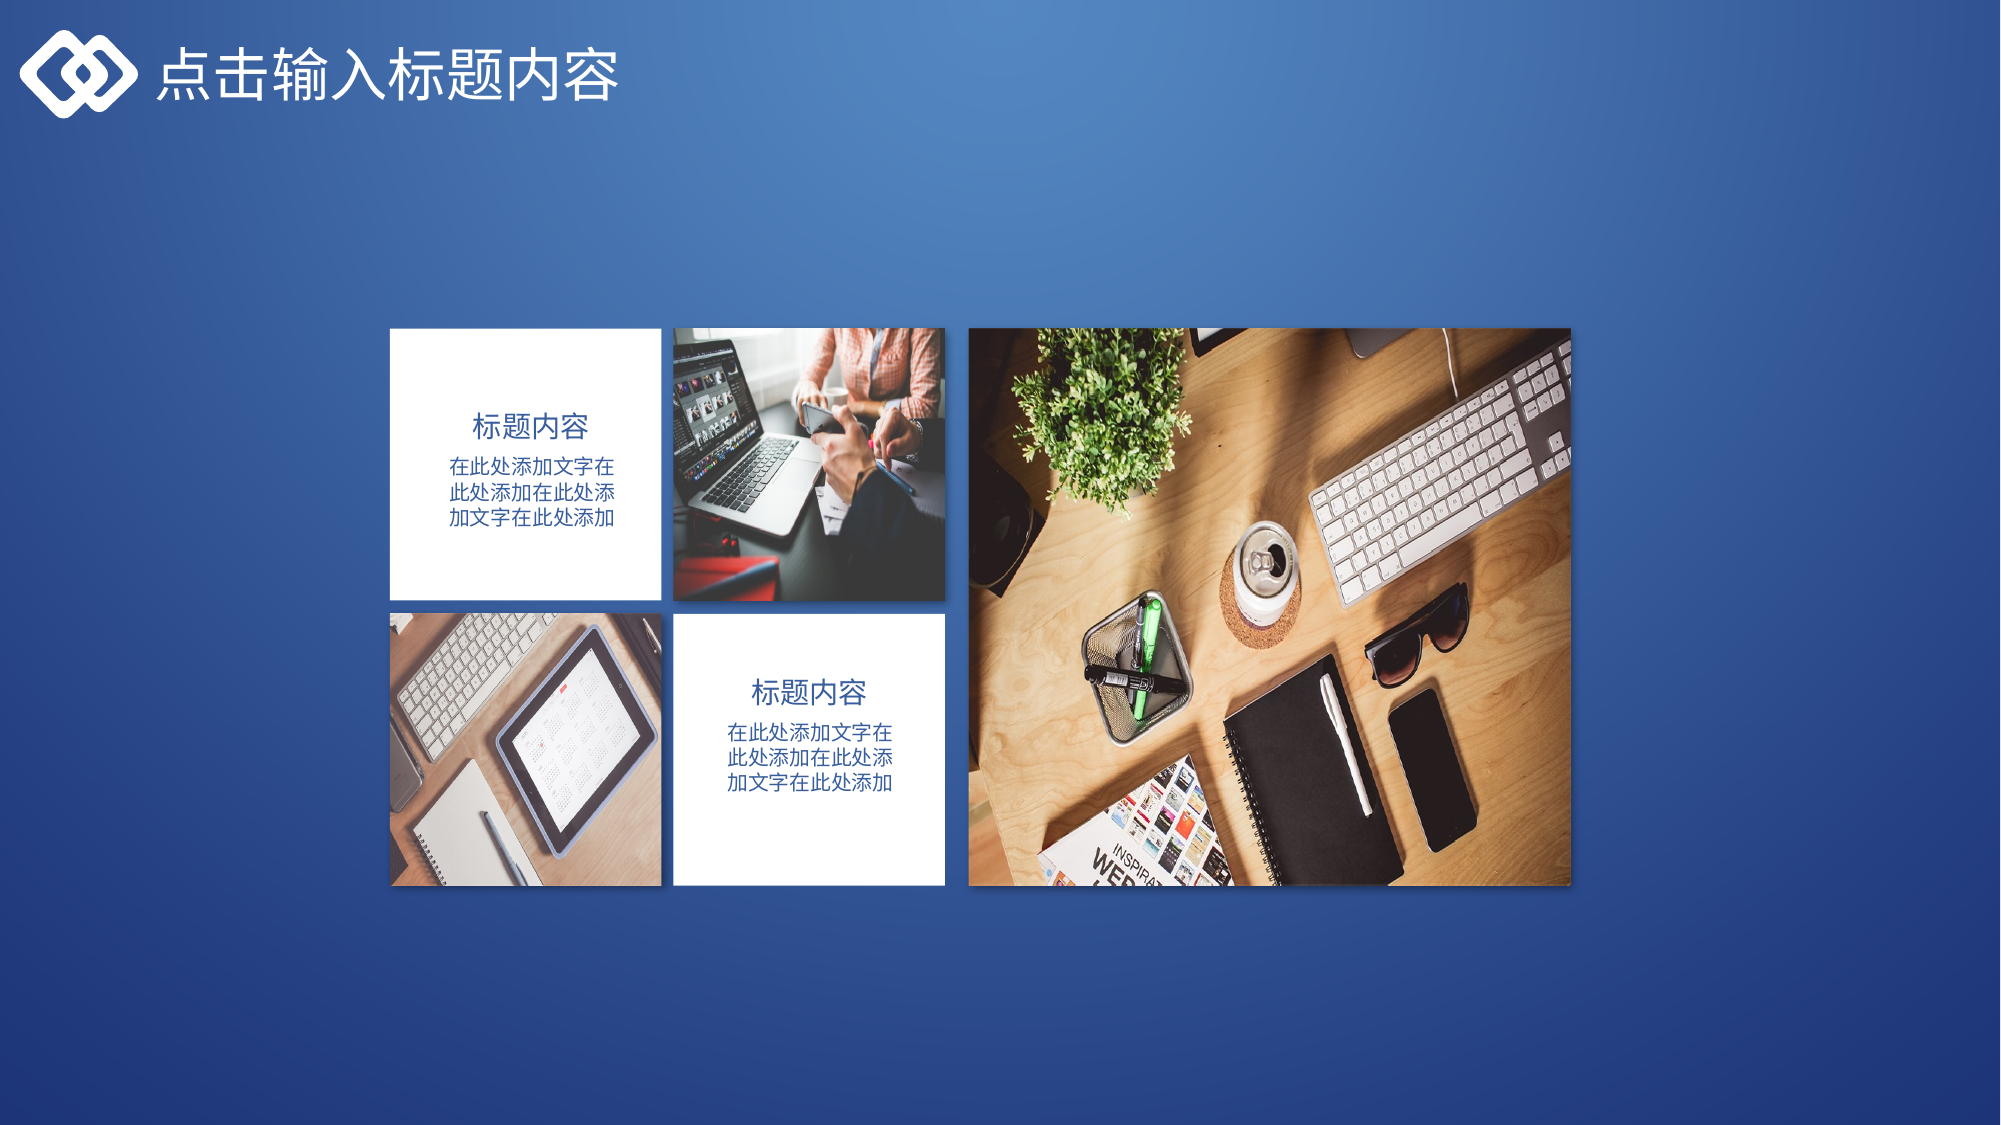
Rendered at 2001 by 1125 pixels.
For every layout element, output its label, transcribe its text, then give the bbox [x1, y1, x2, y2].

text_box 点击输入标题内容 [154, 42, 630, 105]
text_box [389, 613, 662, 887]
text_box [673, 613, 945, 886]
text_box [968, 328, 1572, 887]
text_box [389, 328, 662, 601]
picture [0, 0, 2001, 1125]
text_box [29, 39, 130, 110]
text_box [672, 328, 946, 601]
